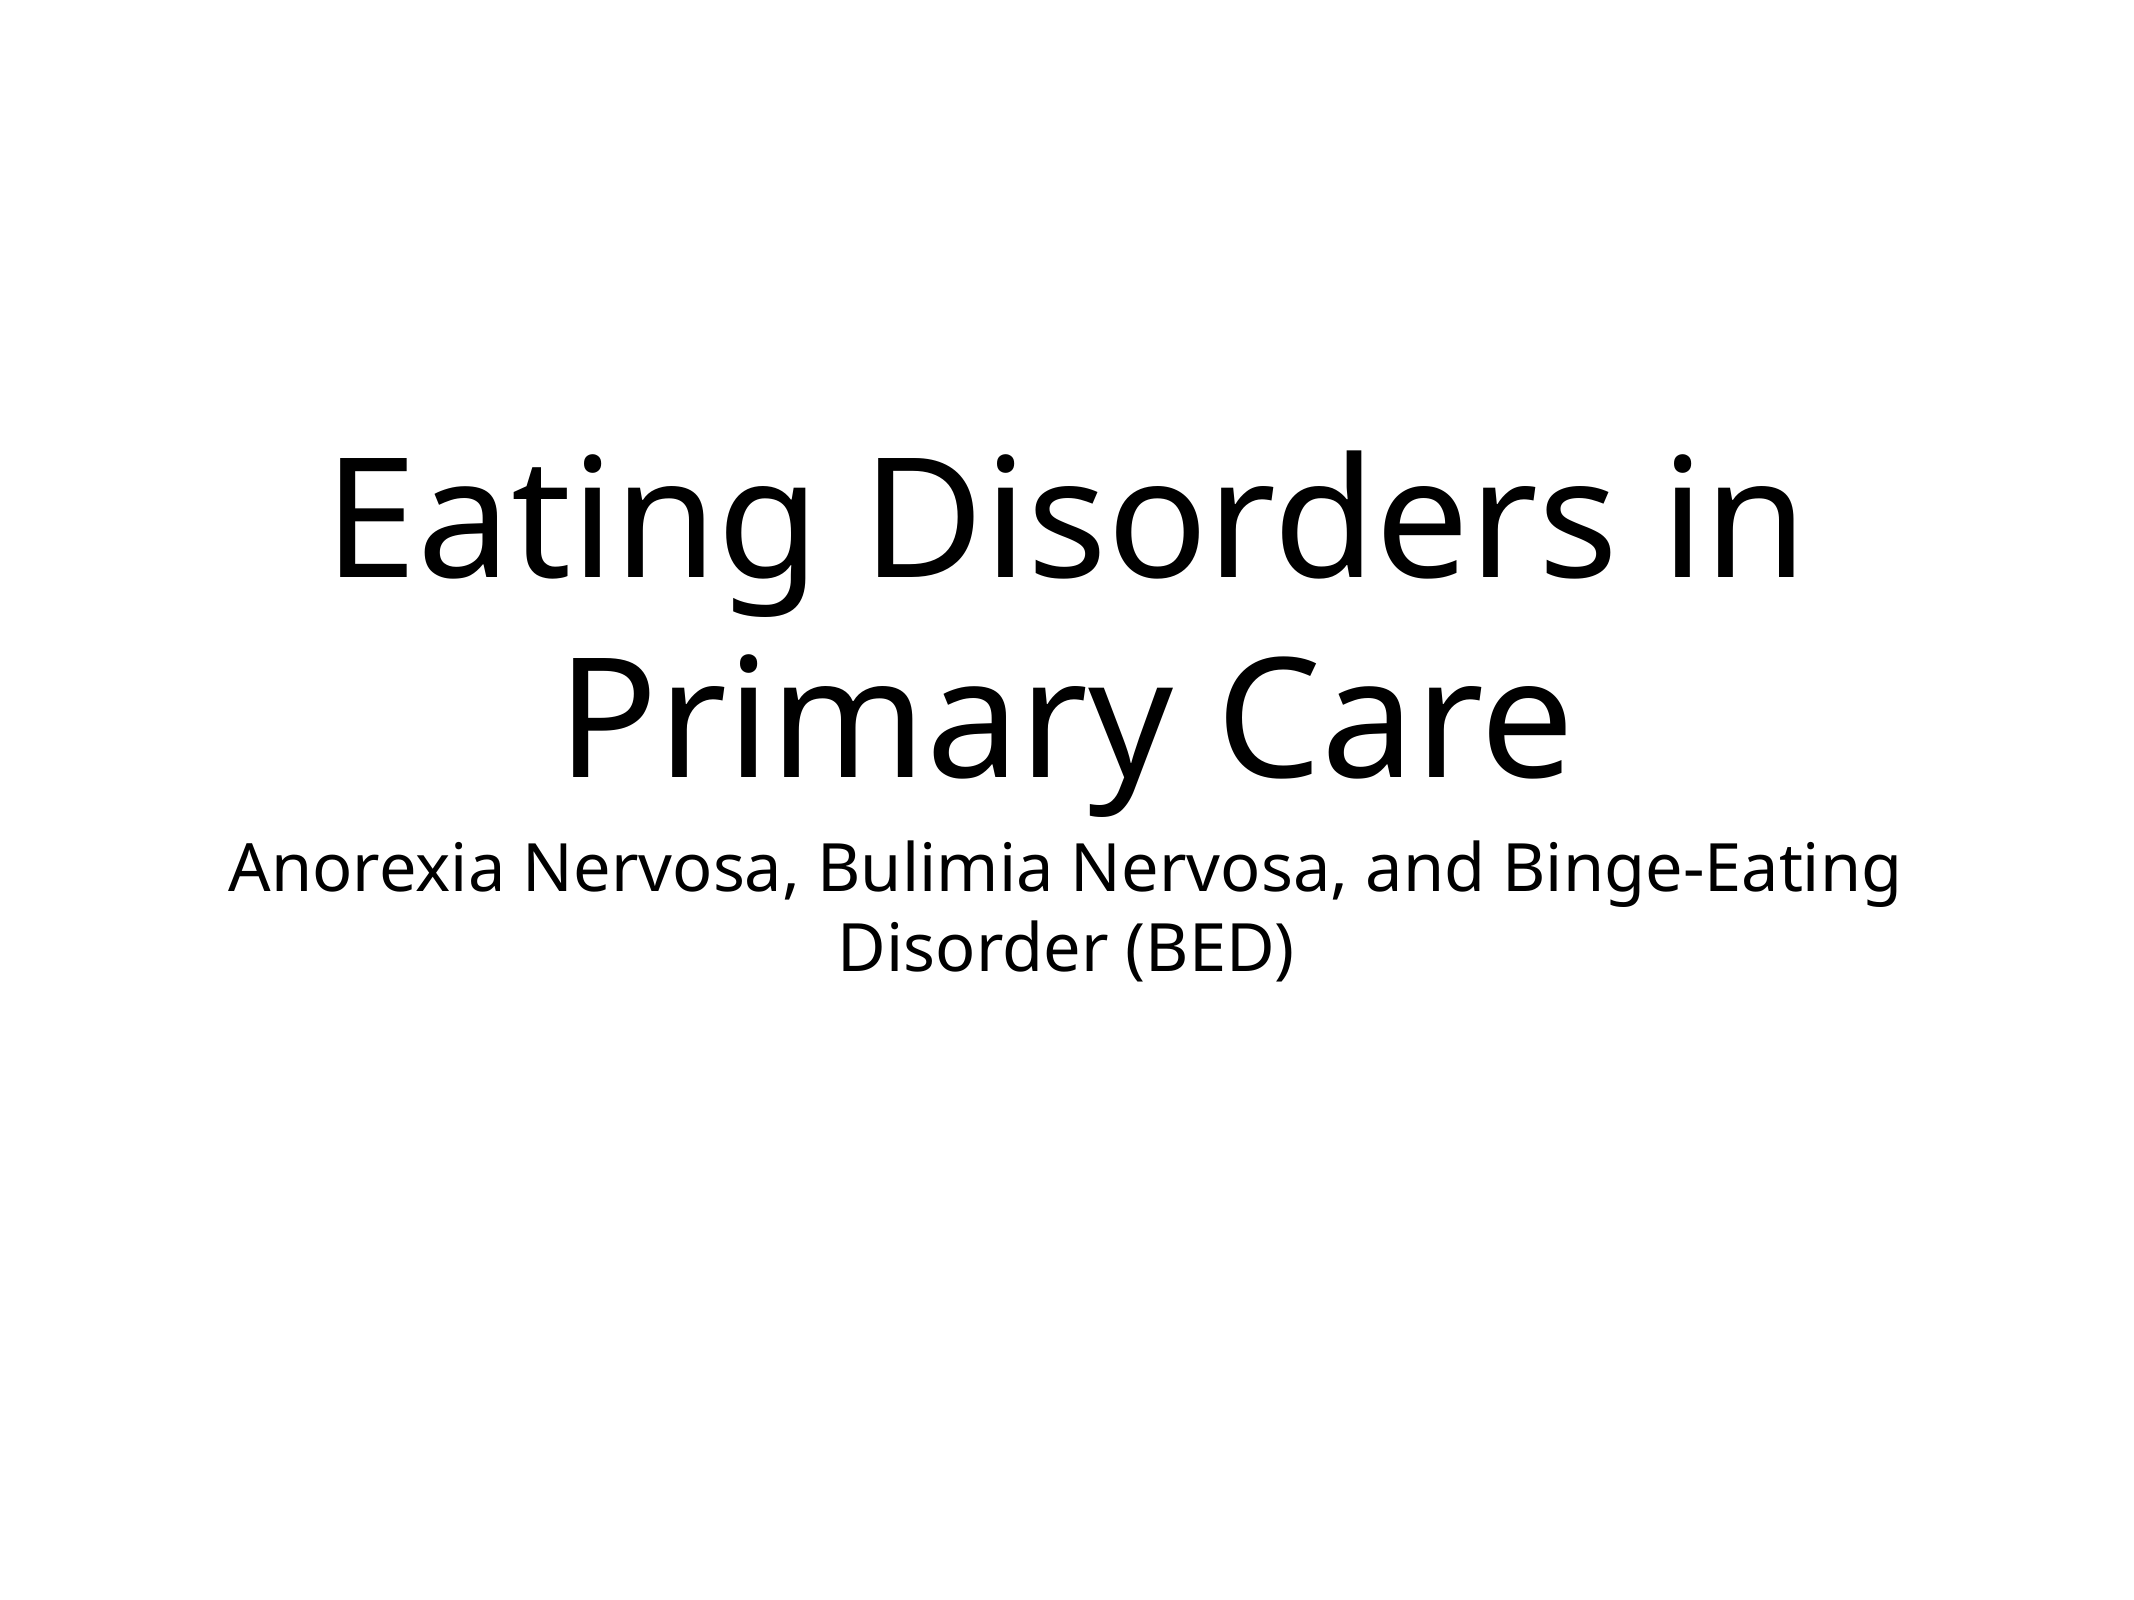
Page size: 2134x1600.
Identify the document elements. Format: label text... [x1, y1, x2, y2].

title Eating Disorders in Primary Care [207, 268, 1926, 811]
list Anorexia Nervosa, Bulimia Nervosa, and Binge-Eating Disorder (BED) [207, 824, 1926, 1011]
